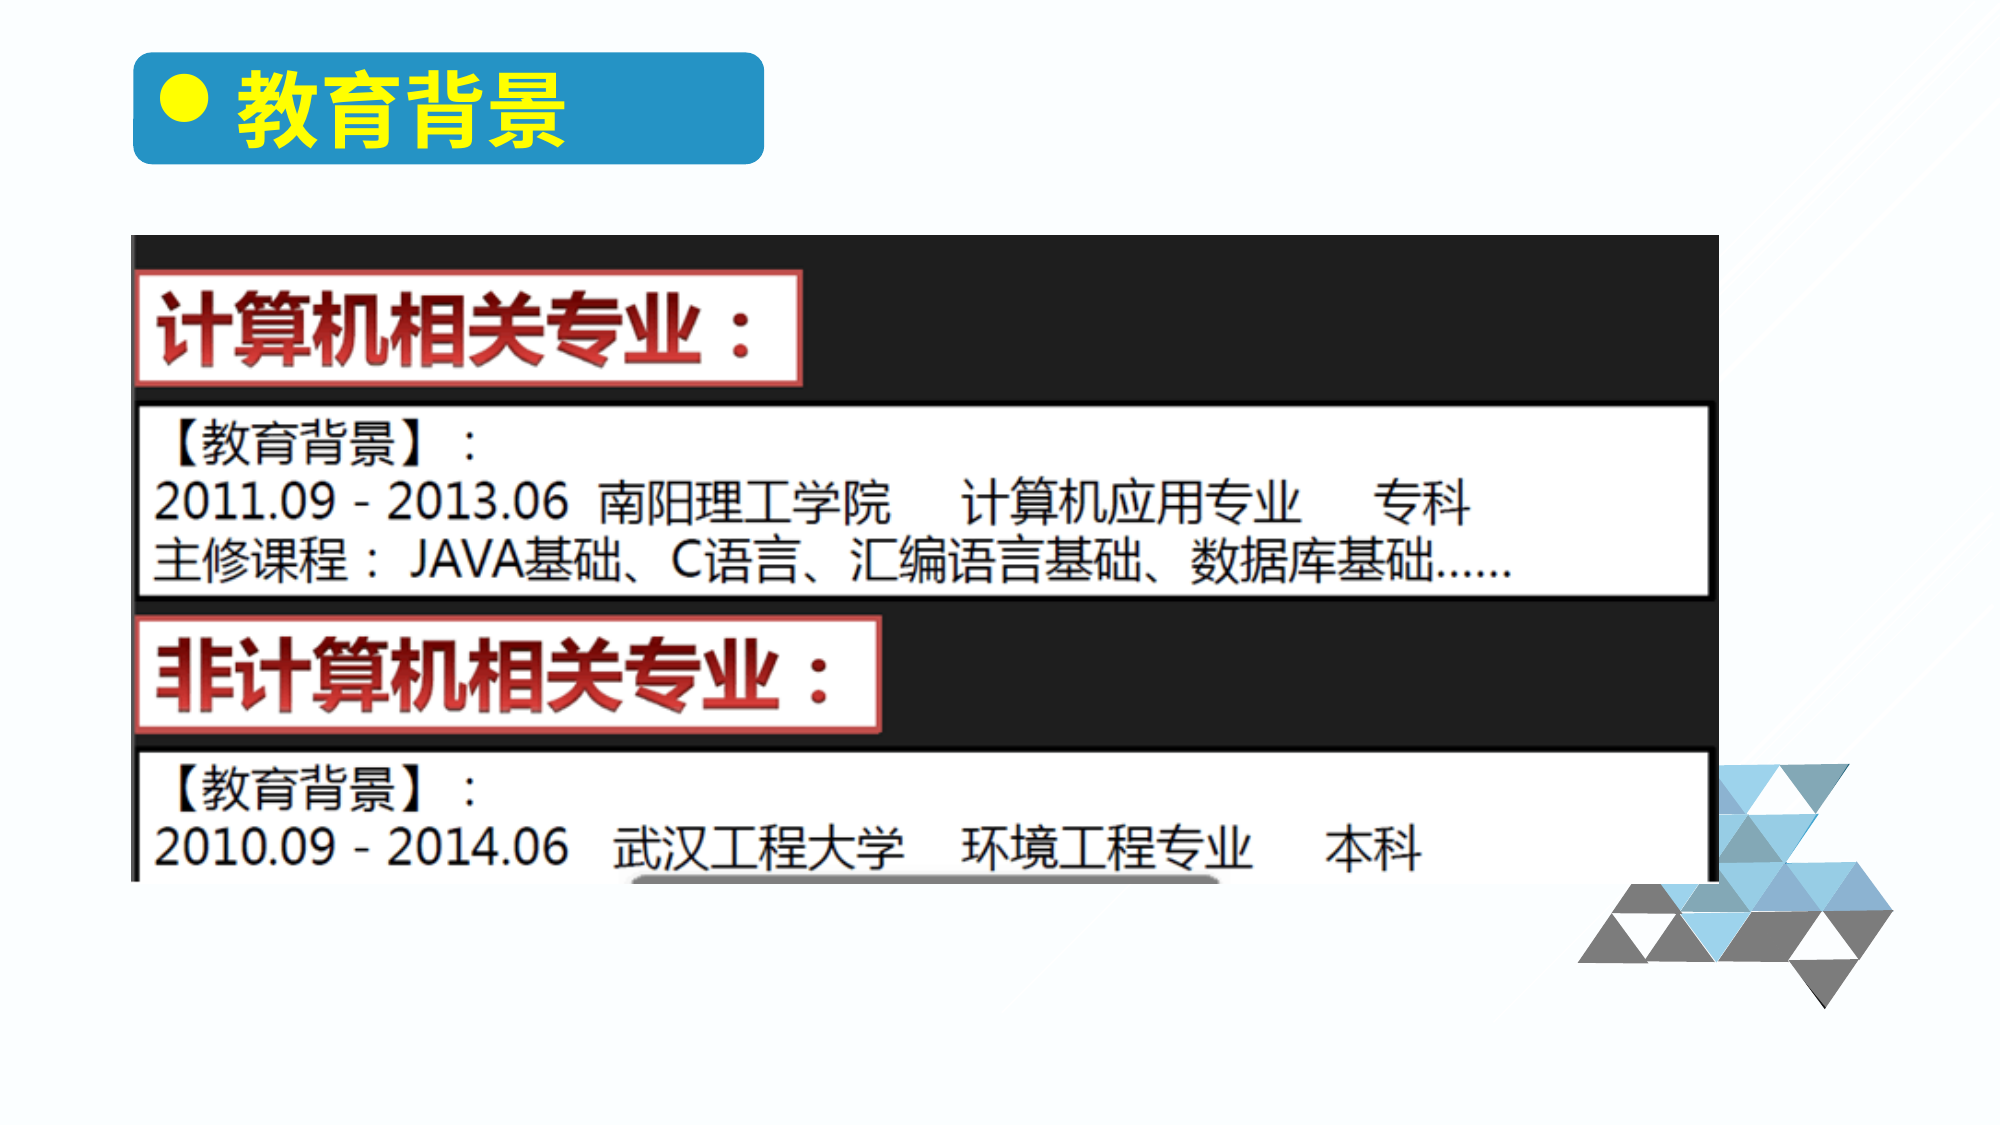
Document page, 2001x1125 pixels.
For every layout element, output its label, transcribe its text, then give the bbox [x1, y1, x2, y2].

picture [131, 234, 1719, 884]
text_box 教育背景 [131, 51, 766, 166]
